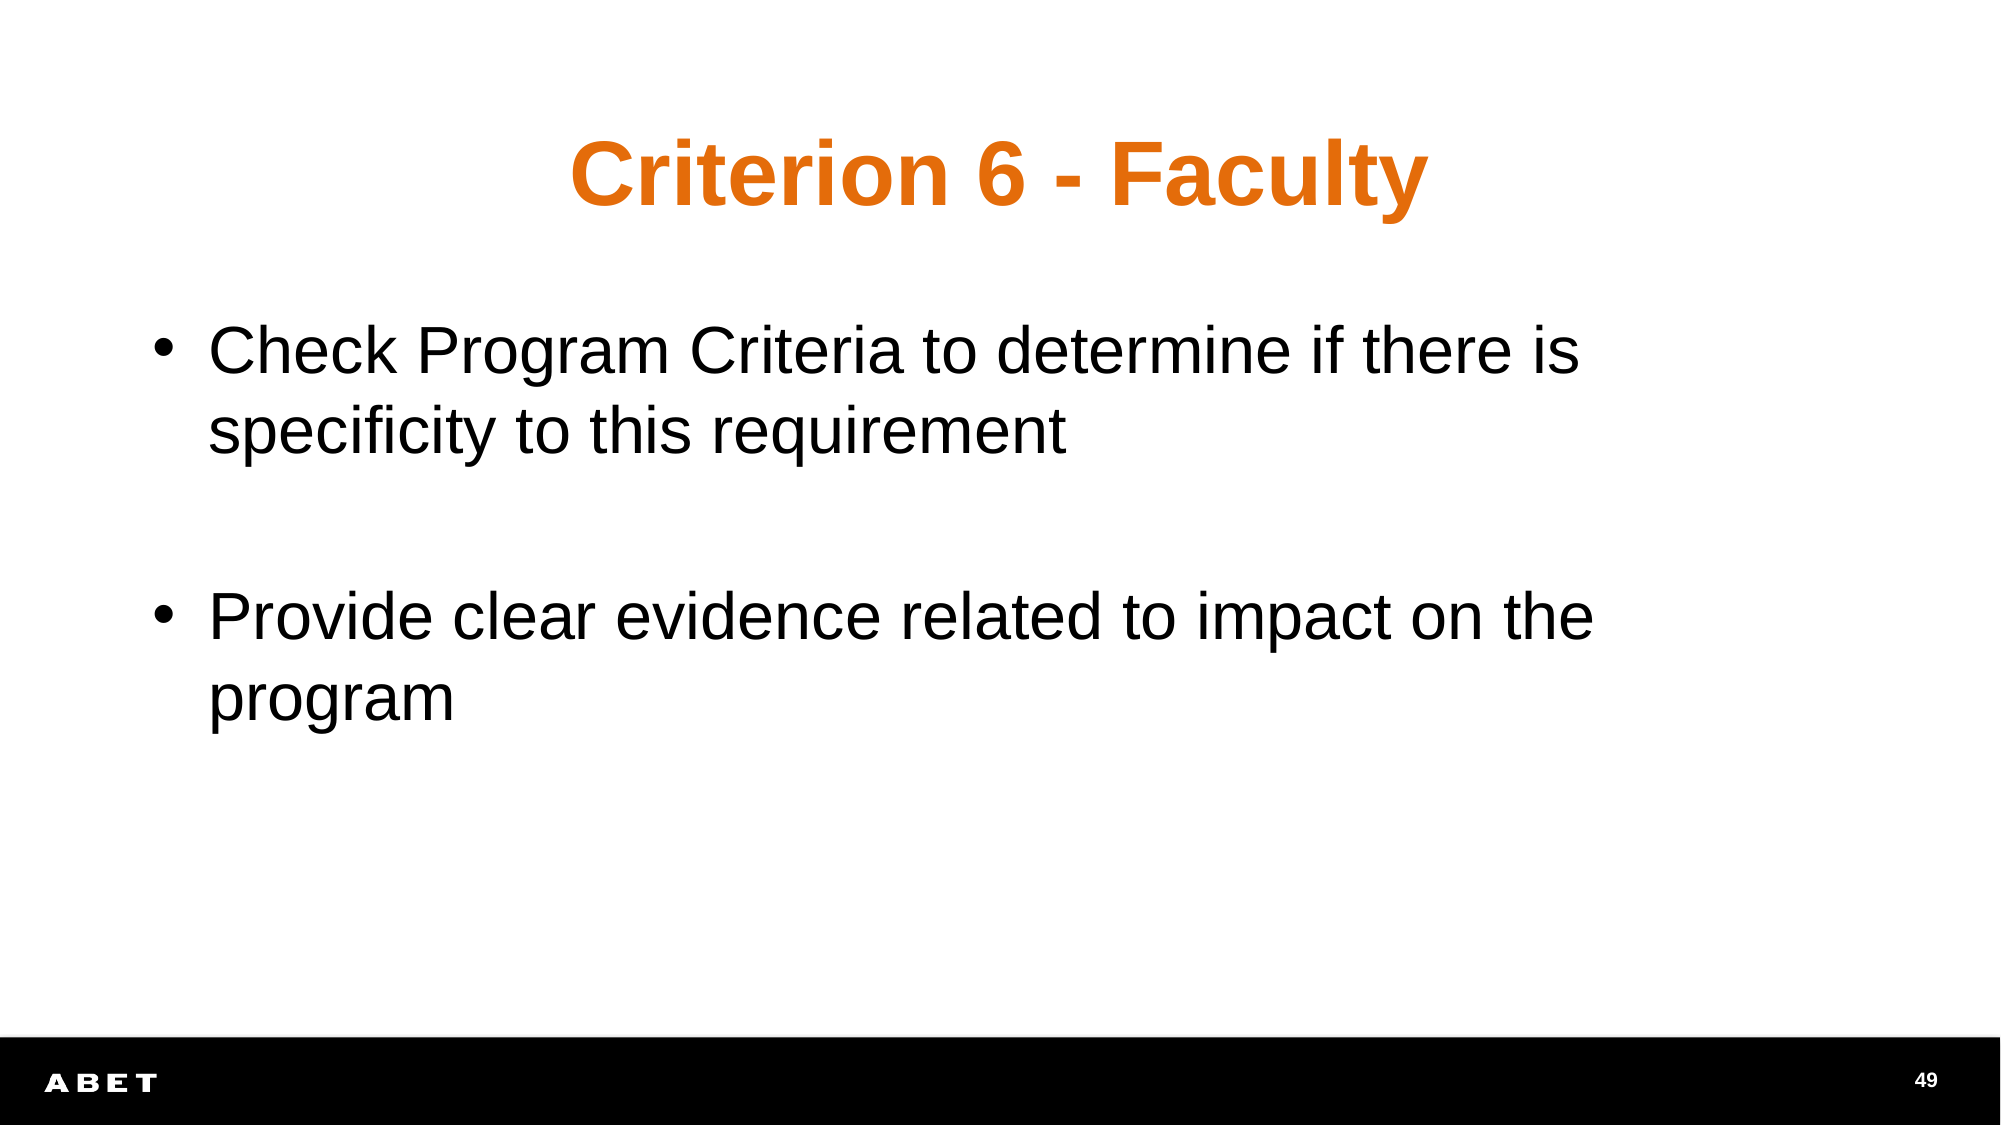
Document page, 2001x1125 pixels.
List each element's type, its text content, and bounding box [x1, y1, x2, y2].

picture [16, 1052, 184, 1113]
list Check Program Criteria to determine if there is specificity to this requirement Provide clear evidence related to impact on the program [137, 299, 1863, 1014]
title Criterion 6 - Faculty [137, 59, 1863, 278]
